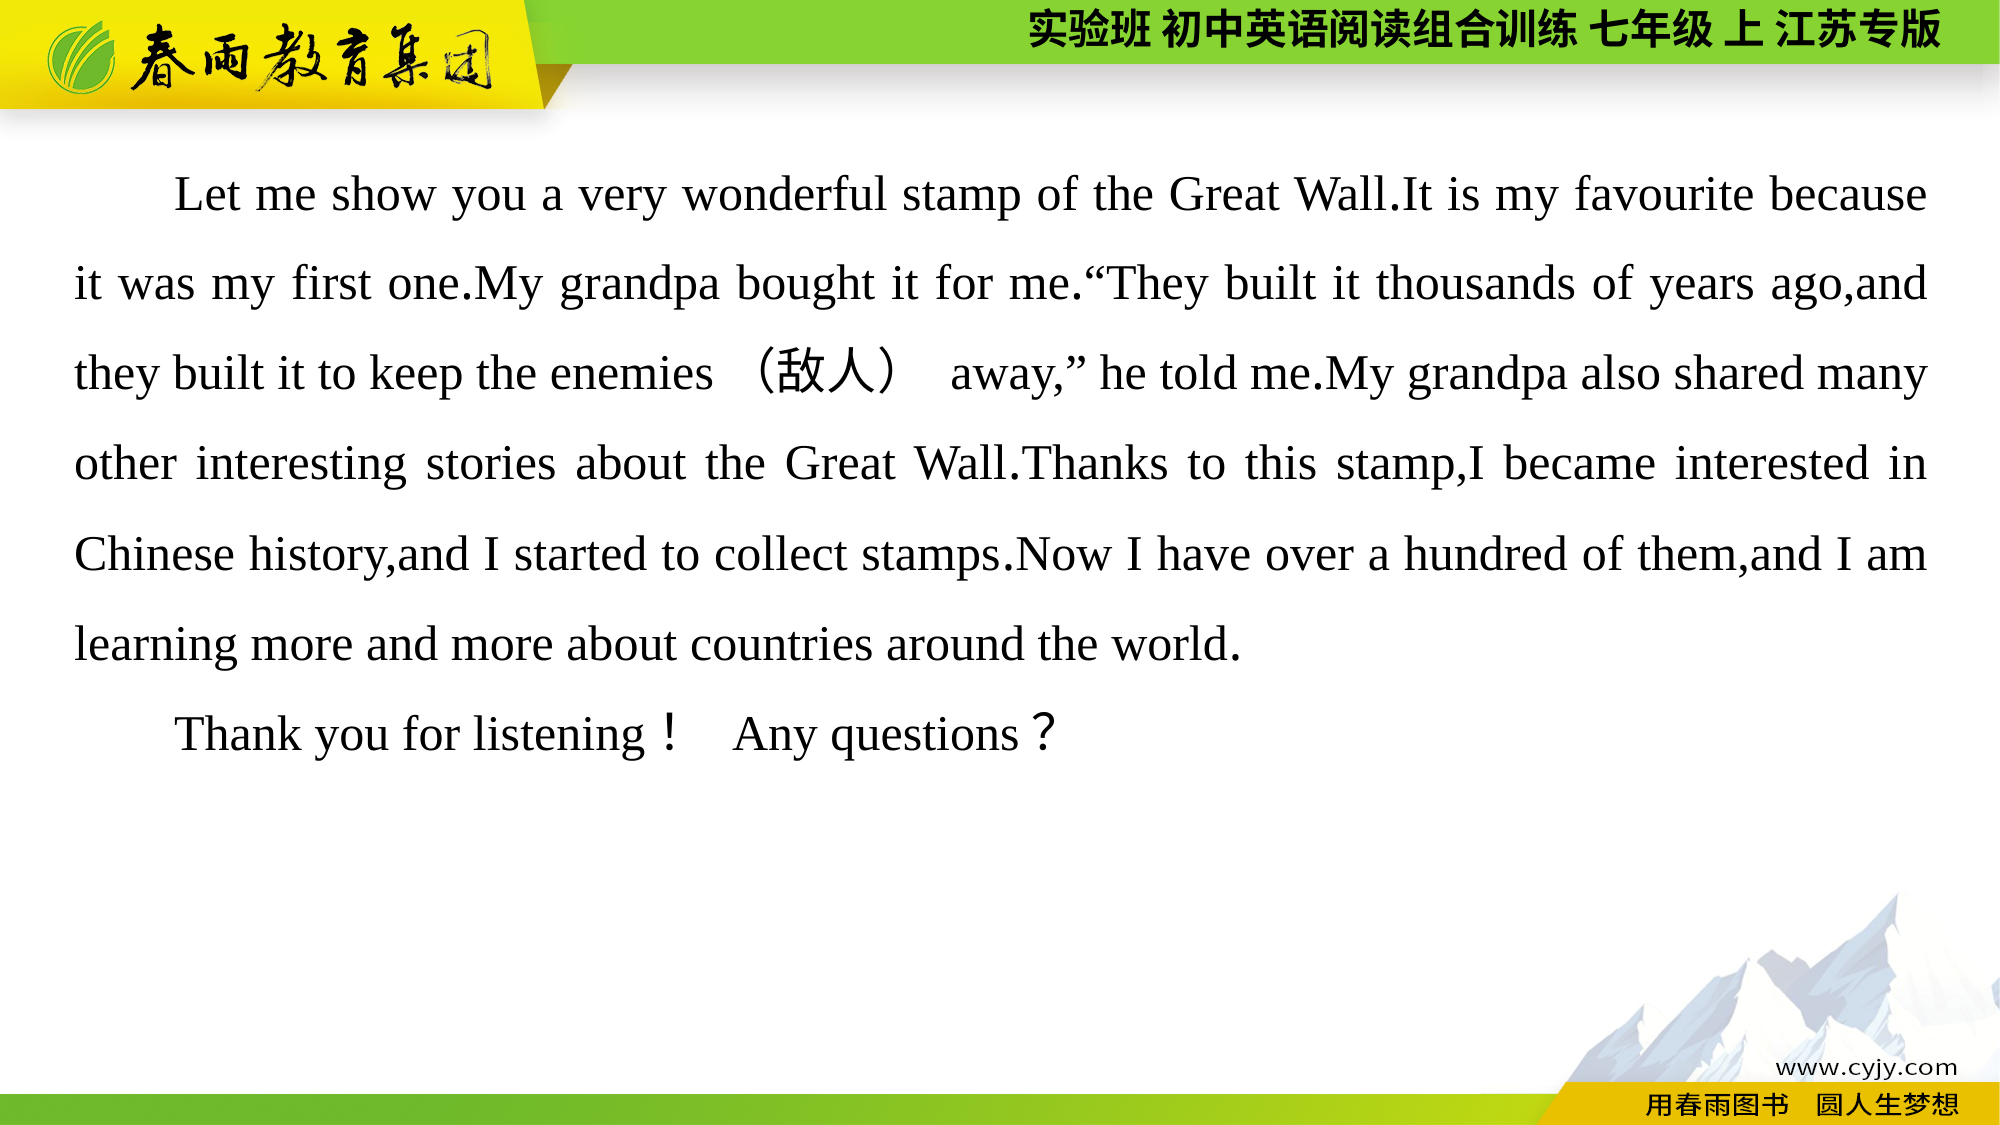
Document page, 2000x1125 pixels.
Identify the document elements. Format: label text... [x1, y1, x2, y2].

picture [0, 0, 2000, 1125]
list Let me show you a very wonderful stamp of the Great Wall.It is my favourite because it was my first one.My grandpa bought it for me.“They built it thousands of years ago,and they built it to keep the enemies（敌人） away,” he told me.My grandpa also shared many other interesting stories about the Great Wall.Thanks to this stamp,I became interested in Chinese history,and I started to collect stamps.Now I have over a hundred of them,and I am learning more and more about countries around the world. Thank you for listening！ Any questions？ [59, 122, 1944, 763]
